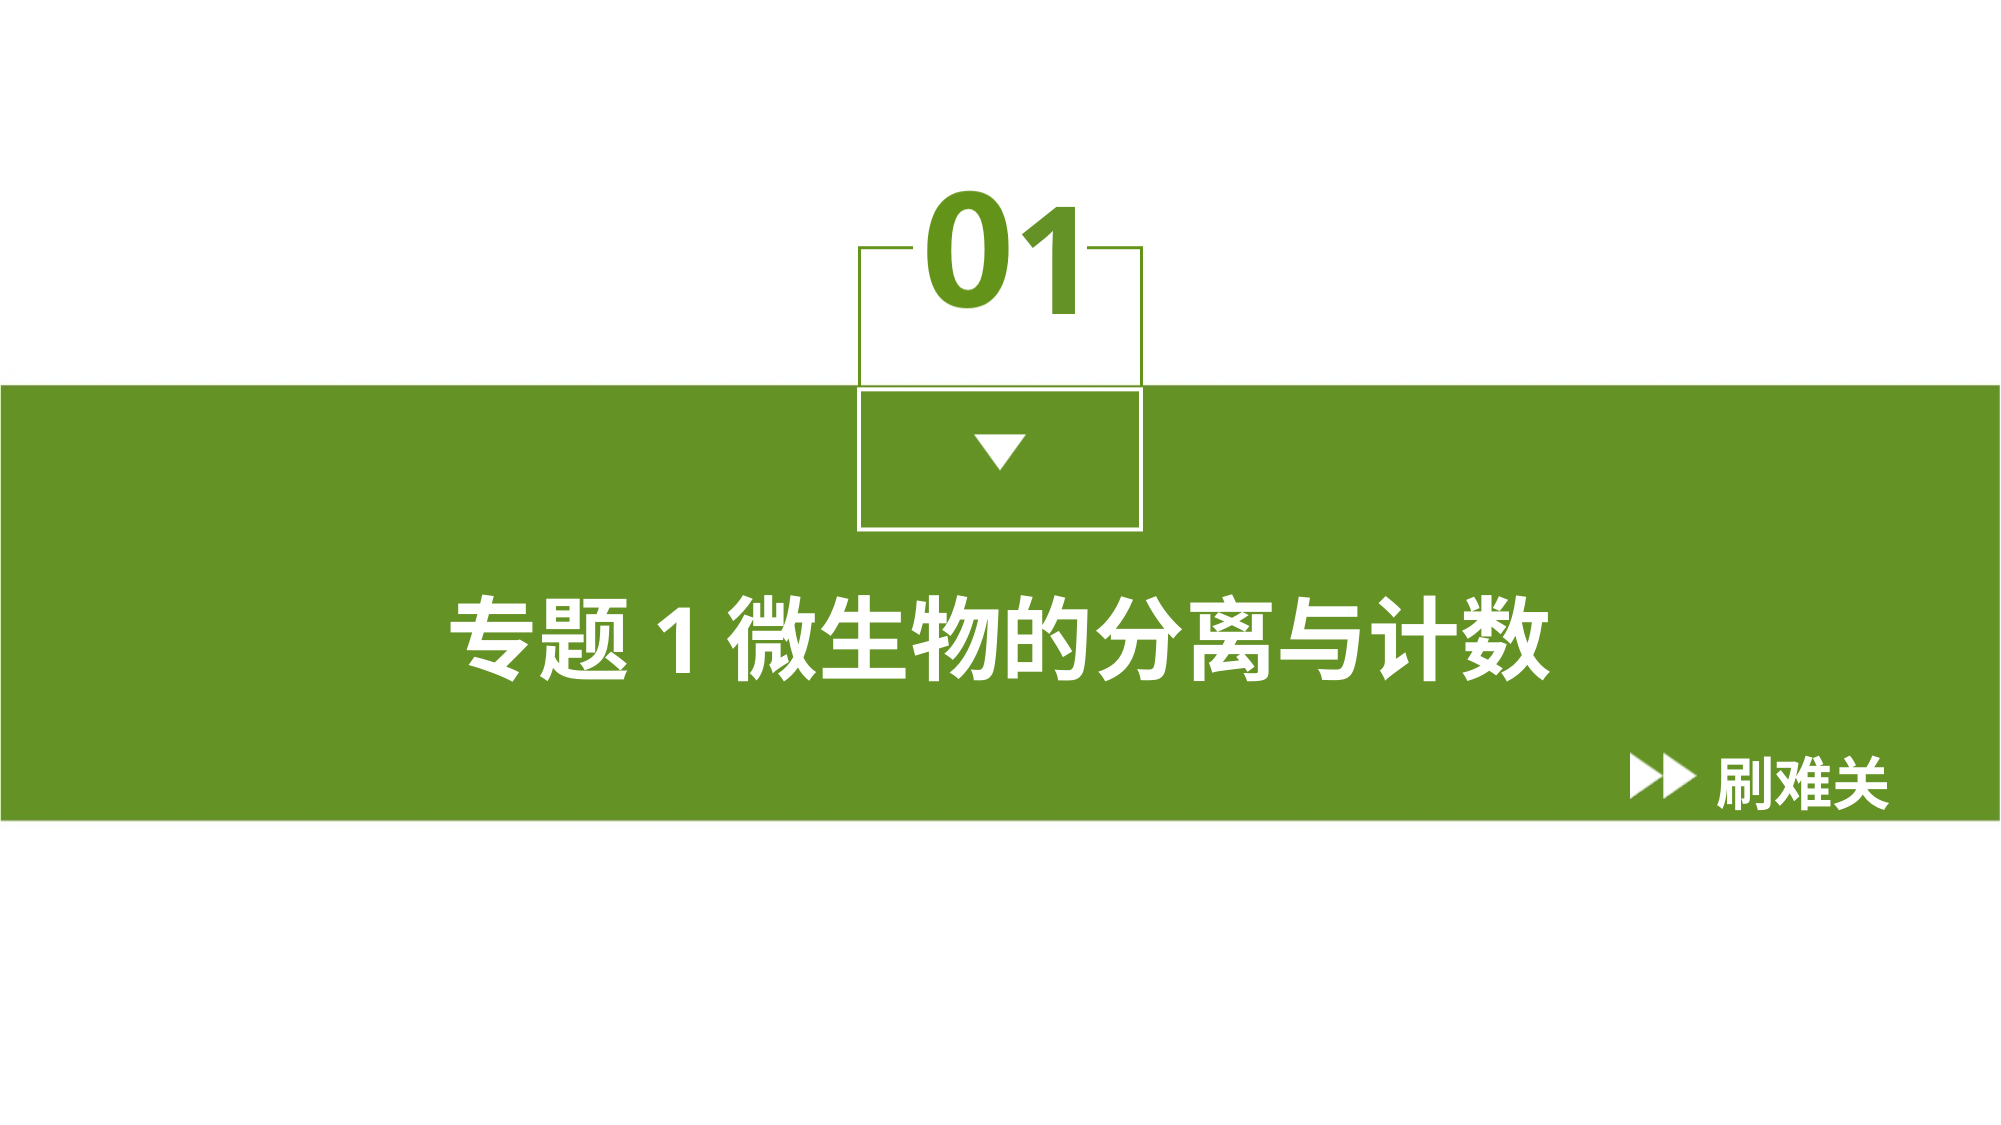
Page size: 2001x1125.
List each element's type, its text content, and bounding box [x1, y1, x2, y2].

text_box 刷难关 [1715, 718, 1997, 812]
picture [0, 699, 2000, 1125]
picture [0, 0, 2000, 572]
text_box 1 [1013, 156, 1173, 353]
text_box 专题1微生物的分离与计数 [0, 572, 2000, 699]
